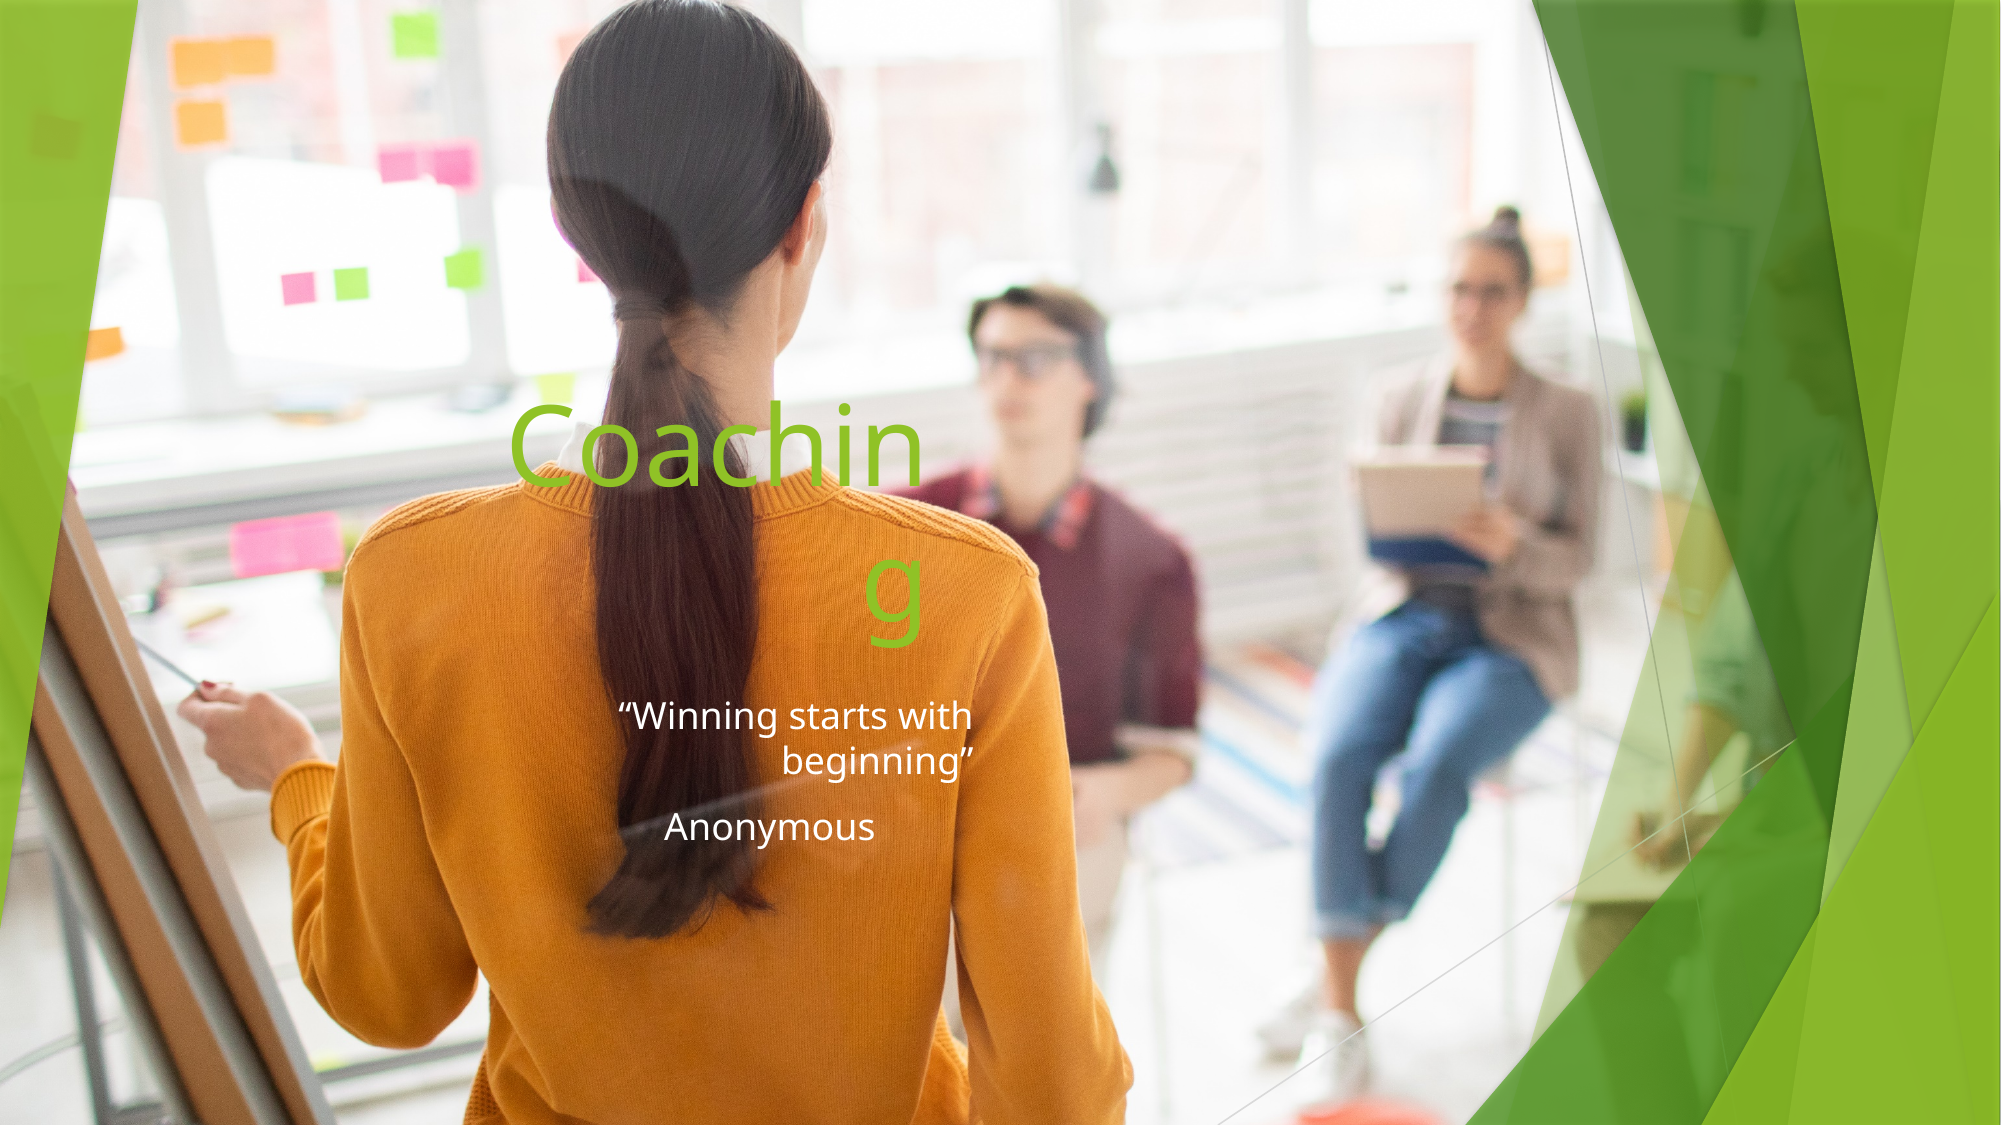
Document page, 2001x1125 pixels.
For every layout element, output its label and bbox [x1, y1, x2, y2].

text_box [0, 0, 2000, 1125]
